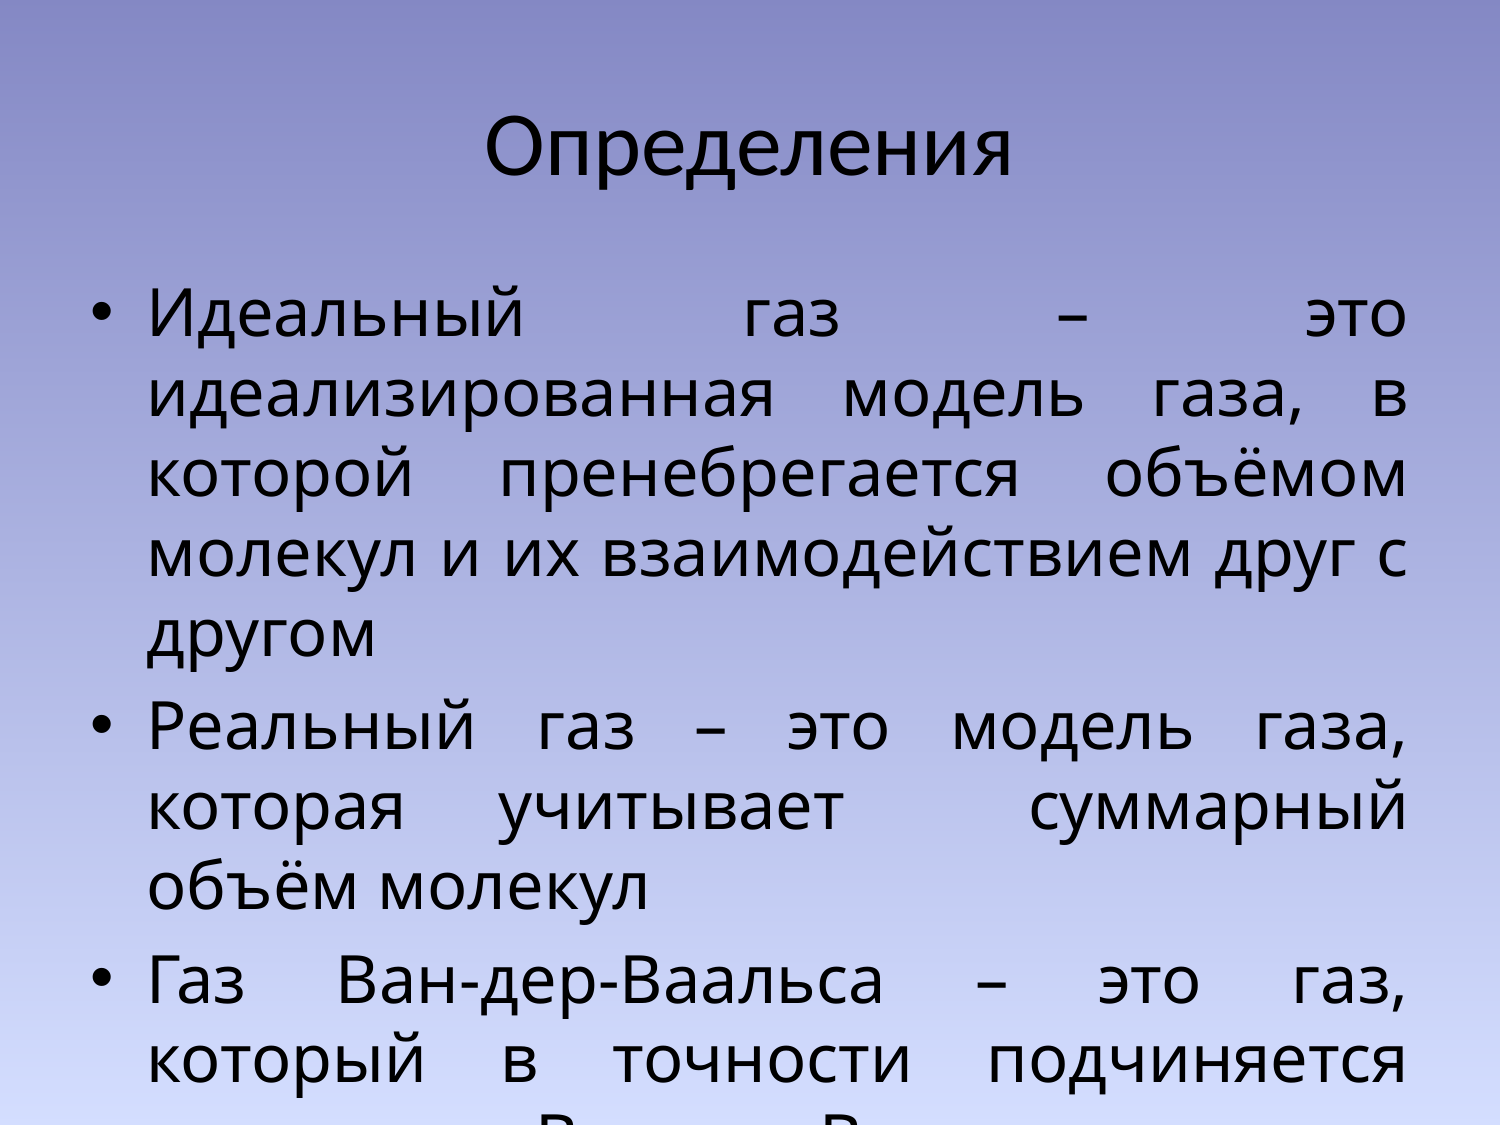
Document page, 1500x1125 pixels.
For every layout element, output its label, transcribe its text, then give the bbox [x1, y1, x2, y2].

list Идеальный газ – это идеализированная модель газа, в которой пренебрегается объёмом молекул и их взаимодействием друг с другом Реальный газ – это модель газа, которая учитывает суммарный объём молекул Газ Ван-дер-Ваальса – это газ, который в точности подчиняется уравнению Ван-дер-Ваальсу [75, 262, 1425, 1005]
title Определения [75, 45, 1425, 233]
